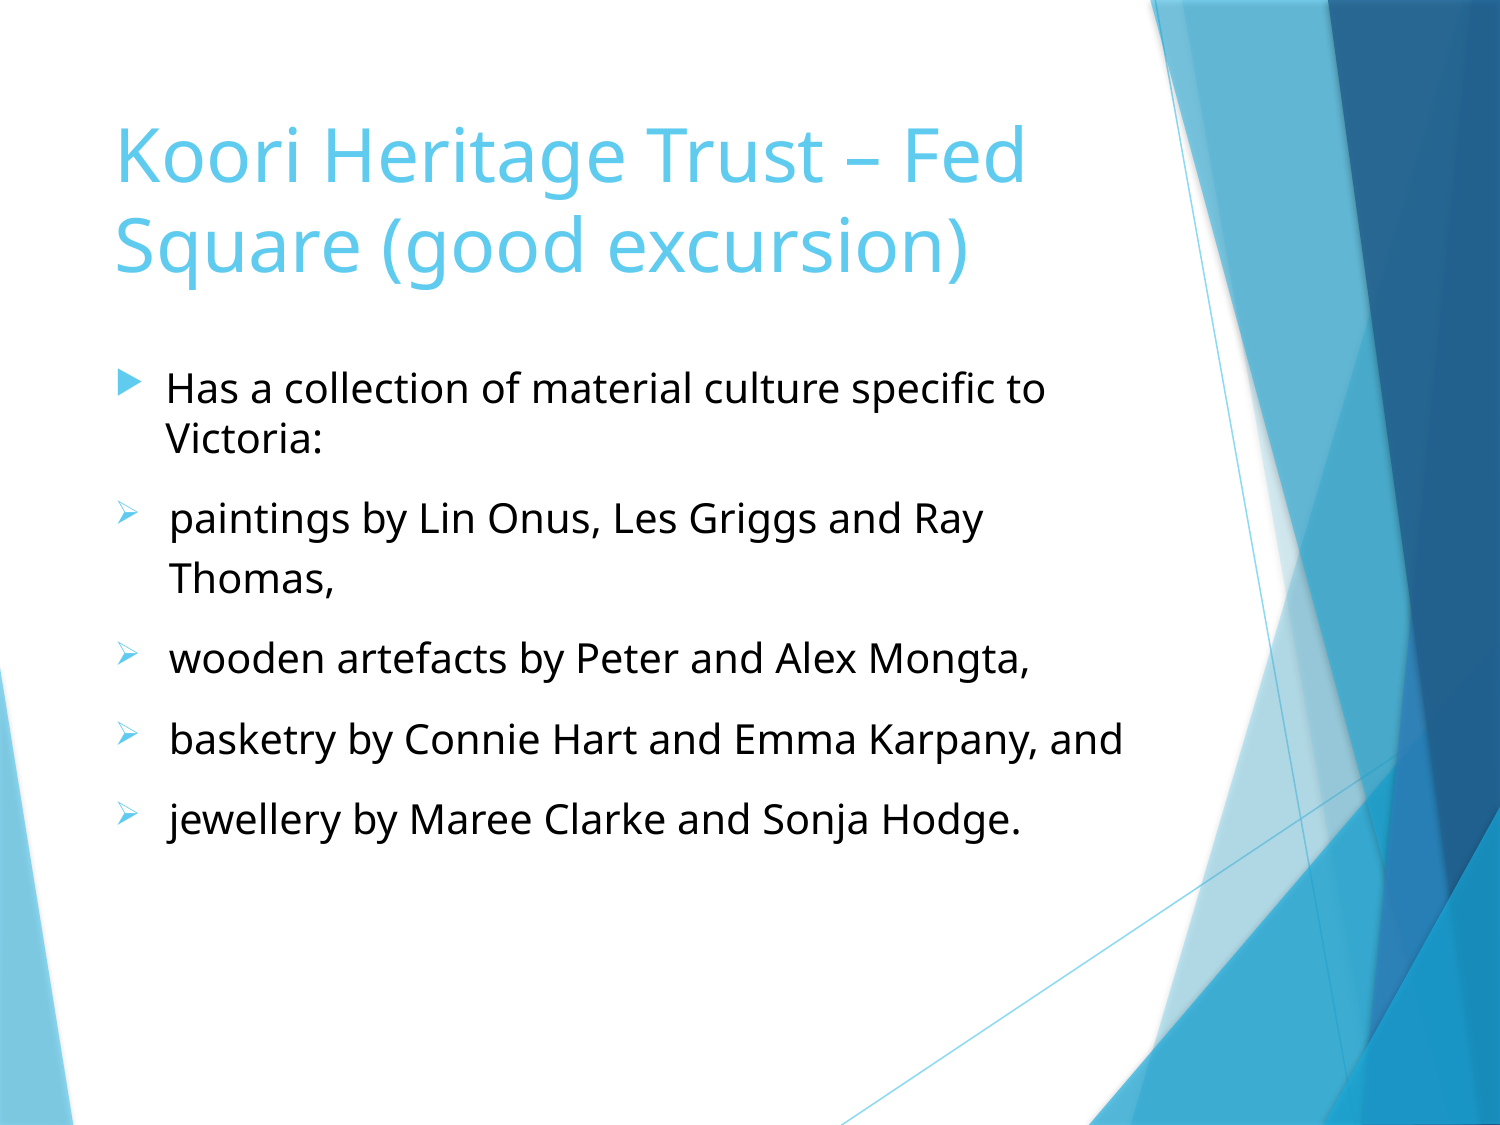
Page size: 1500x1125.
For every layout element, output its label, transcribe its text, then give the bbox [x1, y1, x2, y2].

title Koori Heritage Trust – Fed Square (good excursion) [99, 99, 1142, 317]
list Has a collection of material culture specific to Victoria: paintings by Lin Onus, Les Griggs and Ray Thomas, wooden artefacts by Peter and Alex Mongta, basketry by Connie Hart and Emma Karpany, and jewellery by Maree Clarke and Sonja Hodge. [99, 354, 1142, 992]
